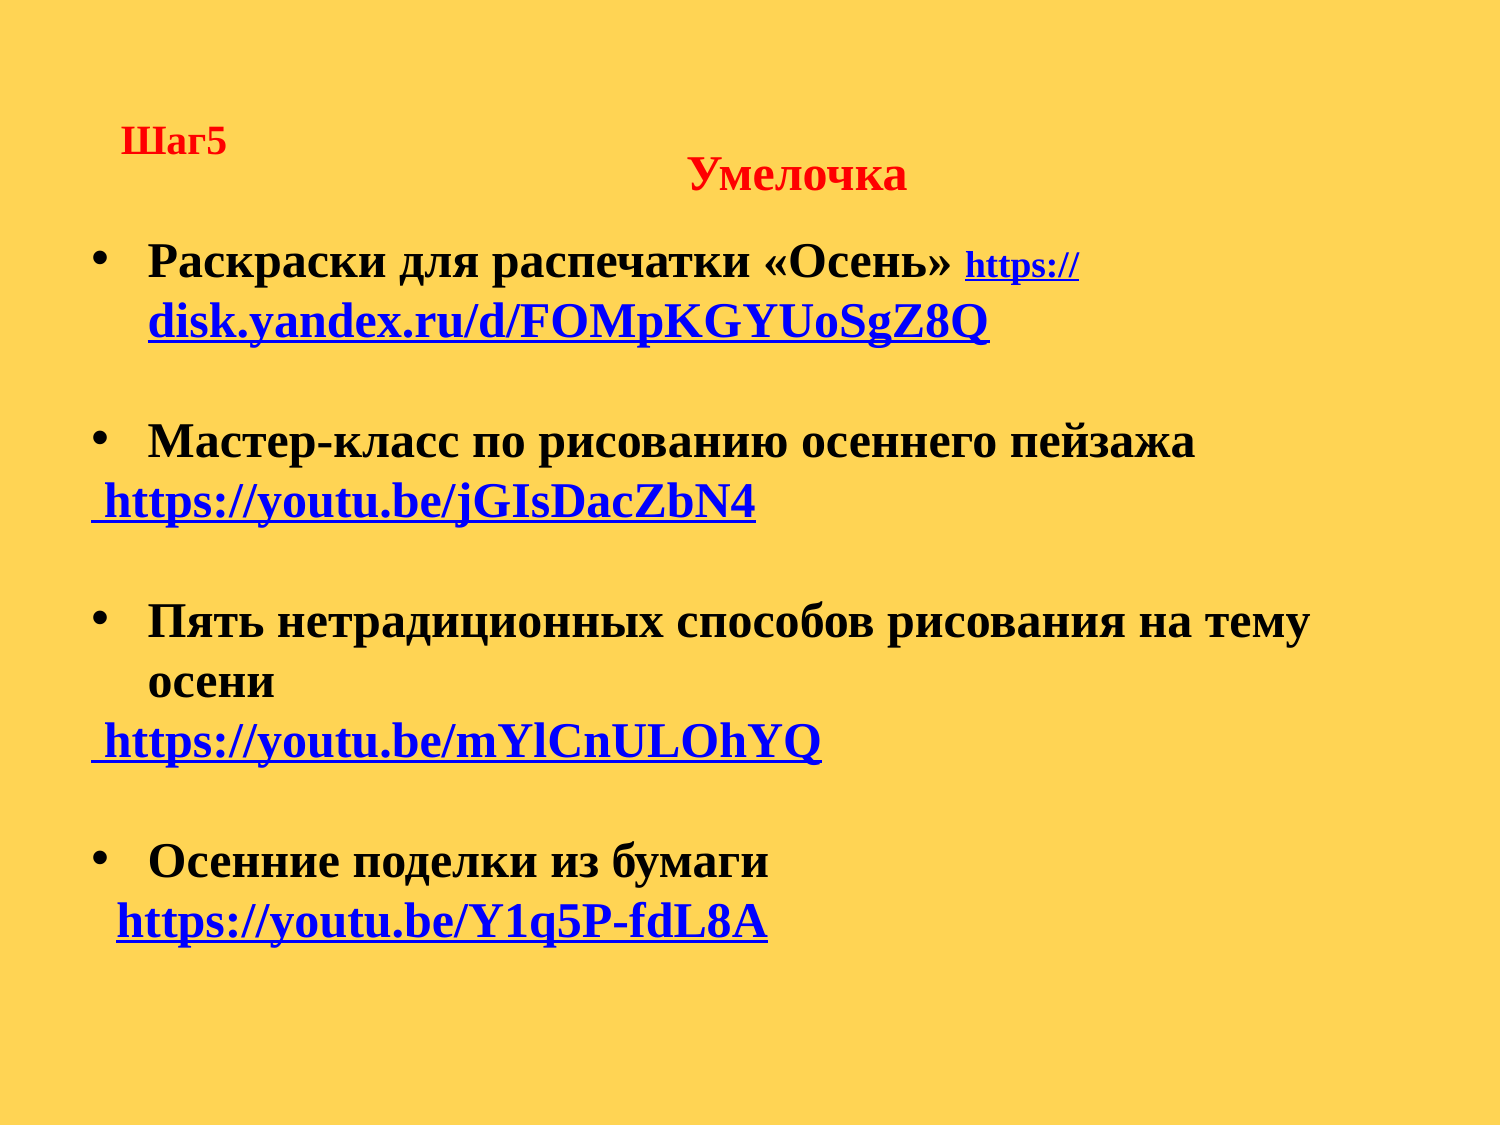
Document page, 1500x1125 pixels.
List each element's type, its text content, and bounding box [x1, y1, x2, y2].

text_box Раскраски для распечатки «Осень» https://disk.yandex.ru/d/FOMpKGYUoSgZ8Q Мастер-класс по рисованию осеннего пейзажа https://youtu.be/jGIsDacZbN4 Пять нетрадиционных способов рисования на тему осени https://youtu.be/mYlCnULOhYQ Осенние поделки из бумаги https://youtu.be/Y1q5P-fdL8A [76, 219, 1341, 1015]
text_box Шаг5 [106, 105, 243, 171]
text_box Умелочка [398, 133, 1196, 208]
